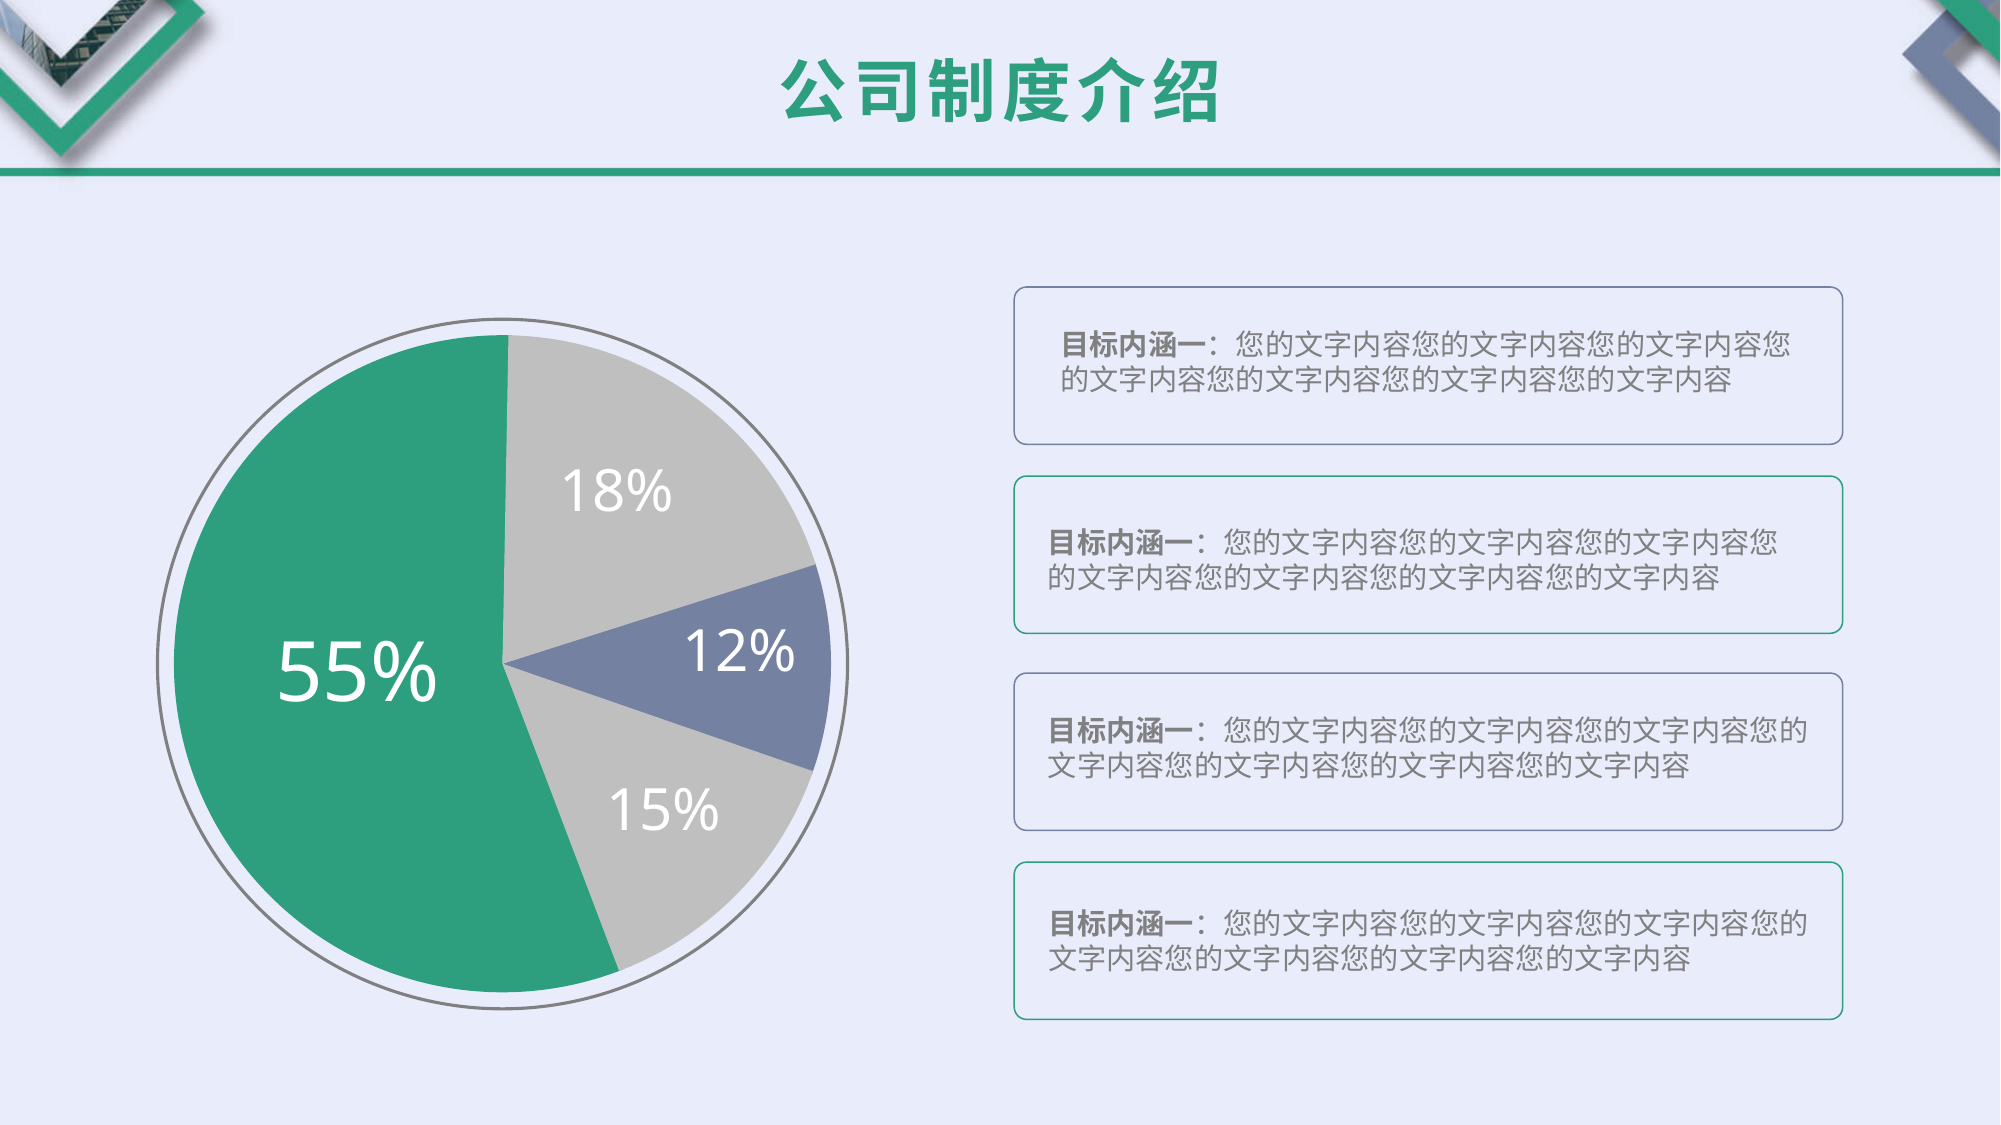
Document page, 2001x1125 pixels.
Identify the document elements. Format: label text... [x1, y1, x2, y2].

picture [0, 0, 2001, 1125]
text_box [1014, 476, 1843, 634]
text_box [1014, 673, 1843, 831]
text_box 目标内涵一：您的文字内容您的文字内容您的文字内容您的文字内容您的文字内容您的文字内容您的文字内容 [1045, 319, 1814, 404]
text_box 目标内涵一：您的文字内容您的文字内容您的文字内容您的文字内容您的文字内容您的文字内容您的文字内容 [1033, 897, 1843, 1009]
text_box [1014, 287, 1843, 445]
text_box 公司制度介绍 [732, 47, 1267, 130]
text_box 目标内涵一：您的文字内容您的文字内容您的文字内容您的文字内容您的文字内容您的文字内容您的文字内容 [1033, 705, 1843, 790]
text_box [157, 319, 848, 1009]
text_box [1014, 862, 1843, 1020]
text_box 目标内涵一：您的文字内容您的文字内容您的文字内容您的文字内容您的文字内容您的文字内容您的文字内容 [1033, 516, 1814, 602]
